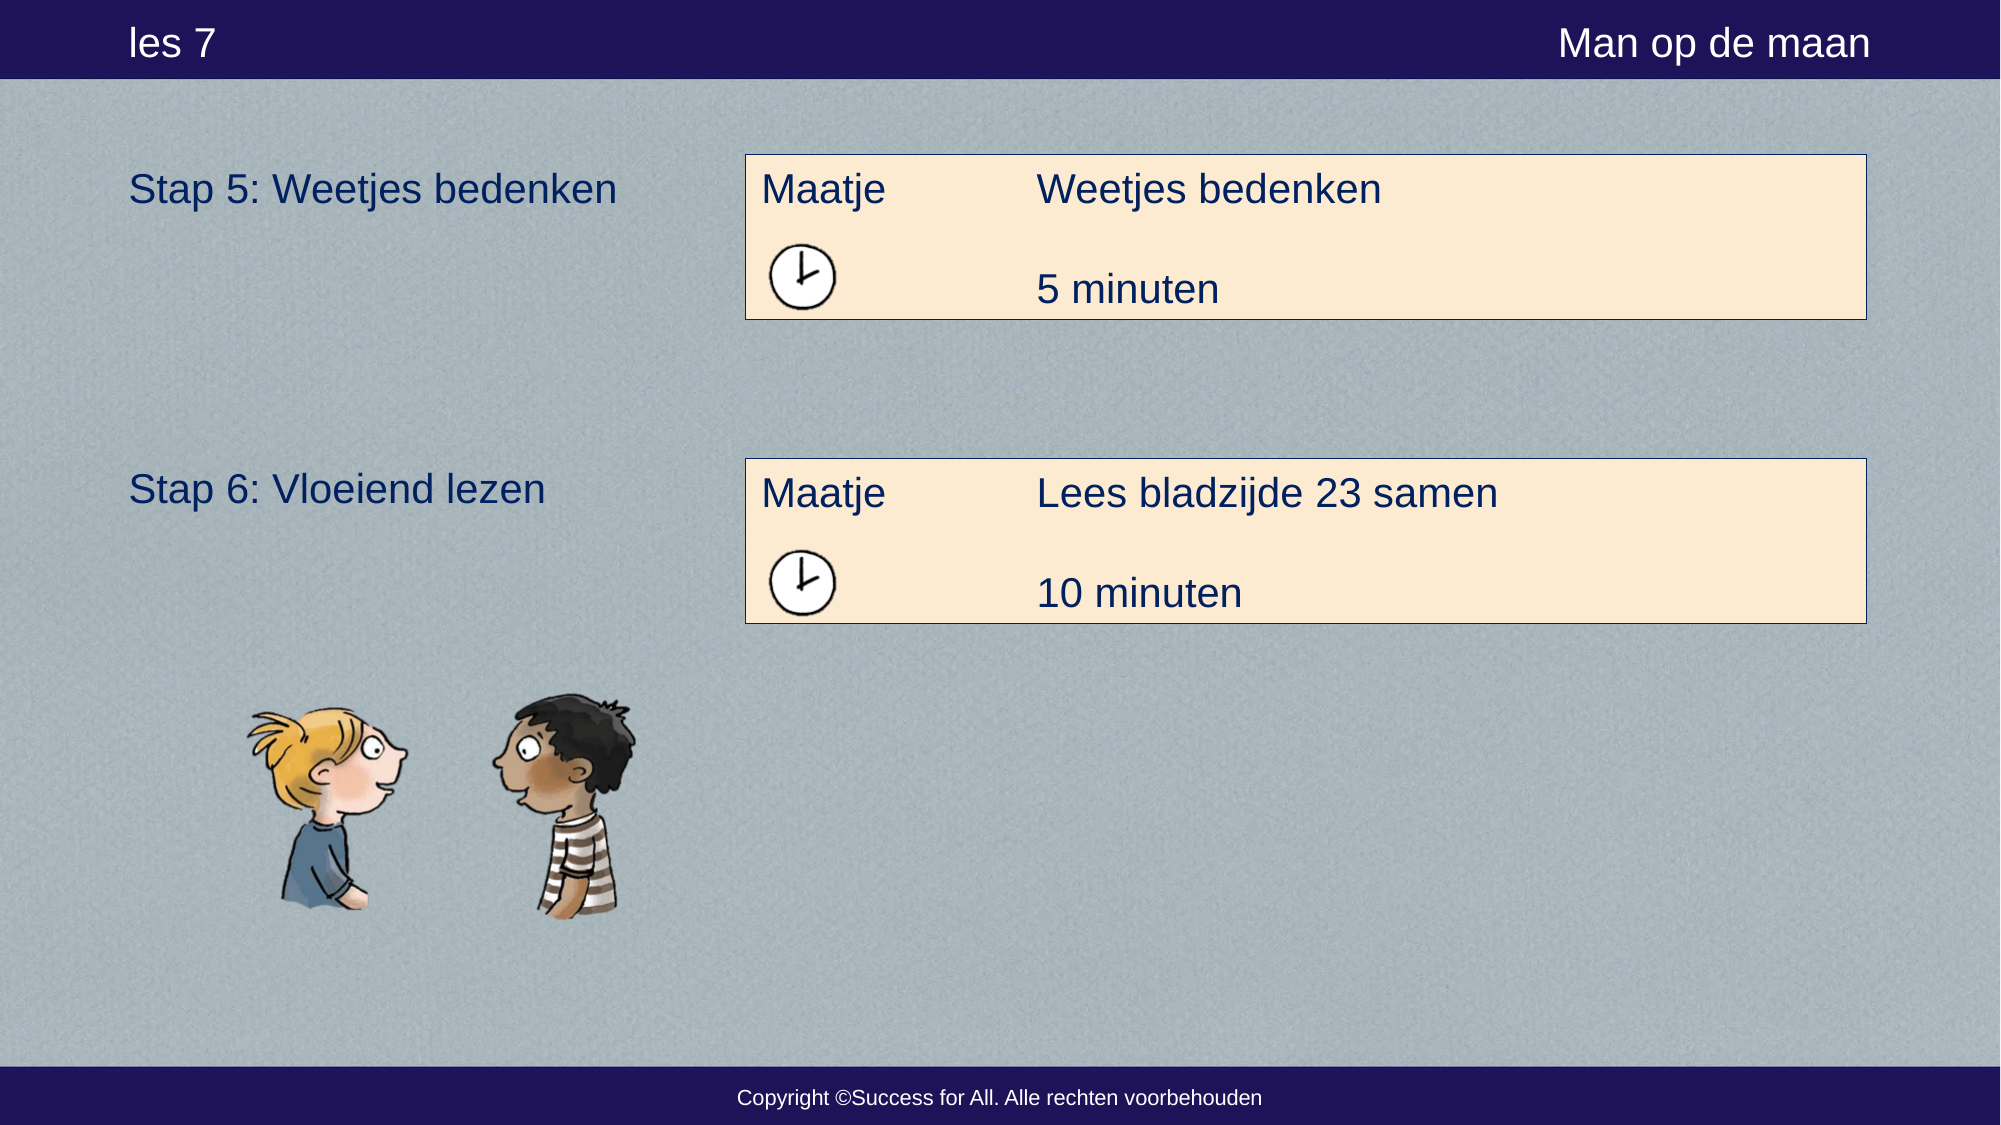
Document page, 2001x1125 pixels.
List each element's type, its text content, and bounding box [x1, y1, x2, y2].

text_box Maatje Lees bladzijde 23 samen 10 minuten [745, 458, 1867, 624]
text_box Stap 5: Weetjes bedenken Stap 6: Vloeiend lezen [114, 154, 907, 520]
text_box les 7 [114, 8, 354, 73]
text_box Man op de maan [999, 8, 1886, 73]
picture [0, 0, 2001, 1125]
text_box Maatje Weetjes bedenken 5 minuten [745, 154, 1867, 320]
text_box Copyright ©Success for All. Alle rechten voorbehouden [0, 1076, 2000, 1125]
